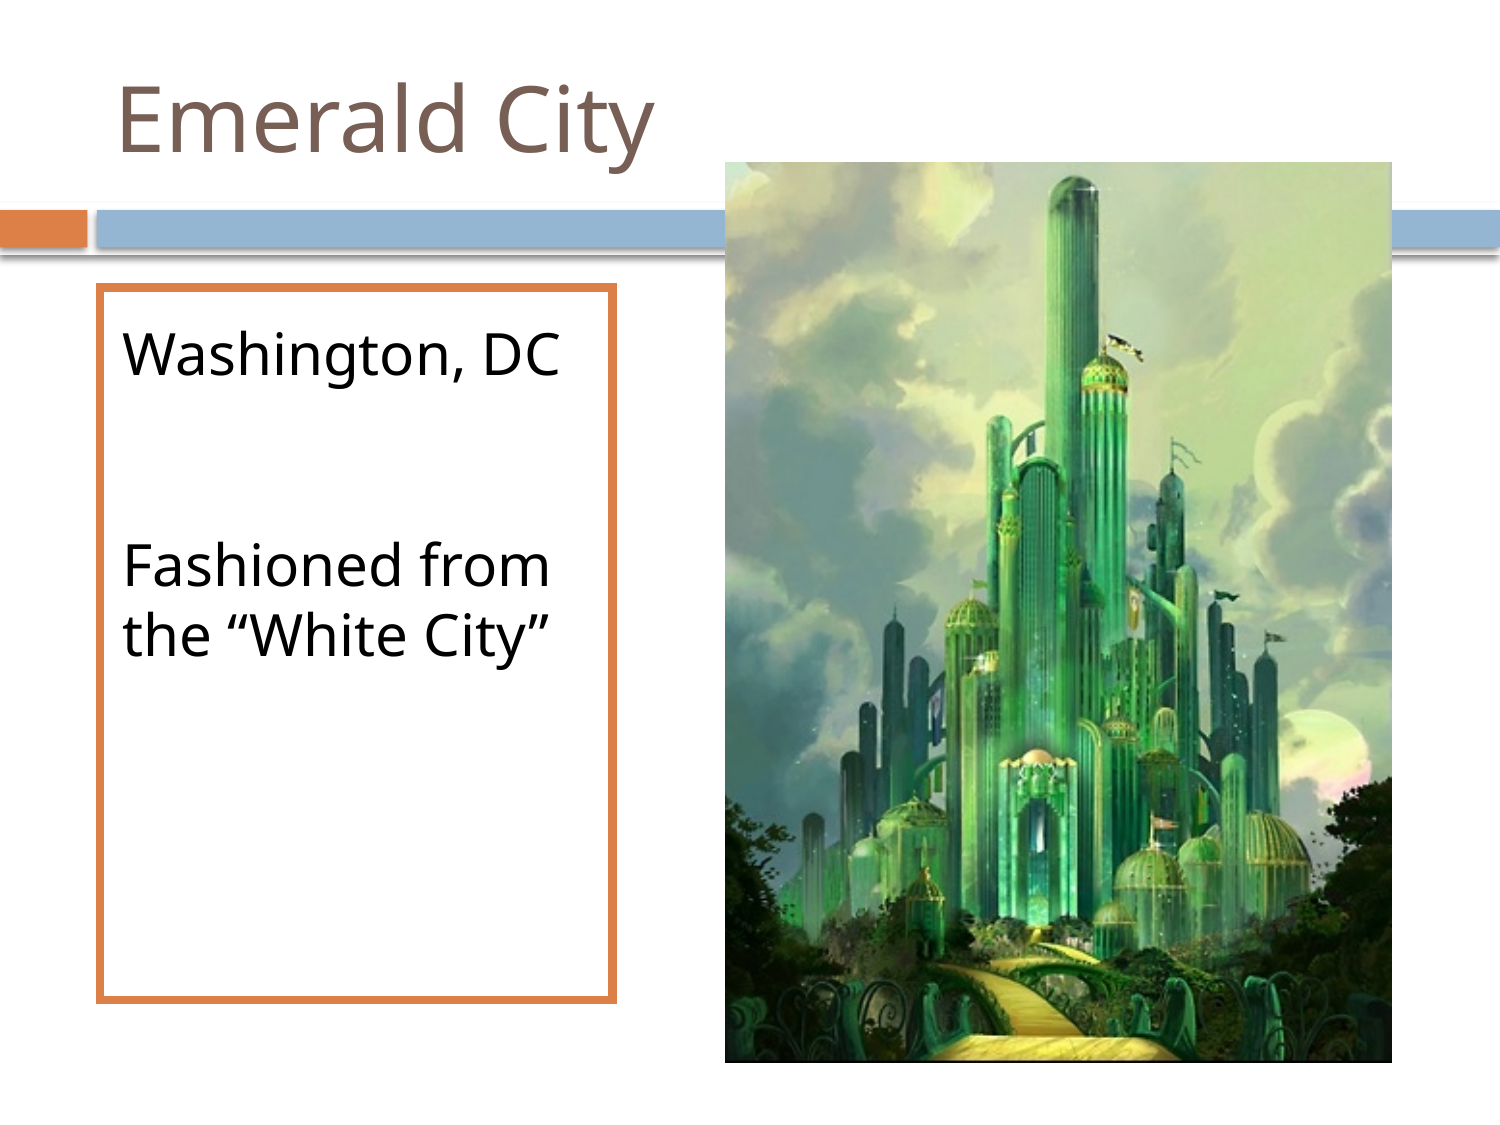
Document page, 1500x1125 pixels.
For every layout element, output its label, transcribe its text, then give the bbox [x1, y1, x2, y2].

title Emerald City [99, 44, 1425, 188]
picture [724, 162, 1392, 1063]
list Washington, DC Fashioned from the “White City” [96, 283, 617, 1004]
